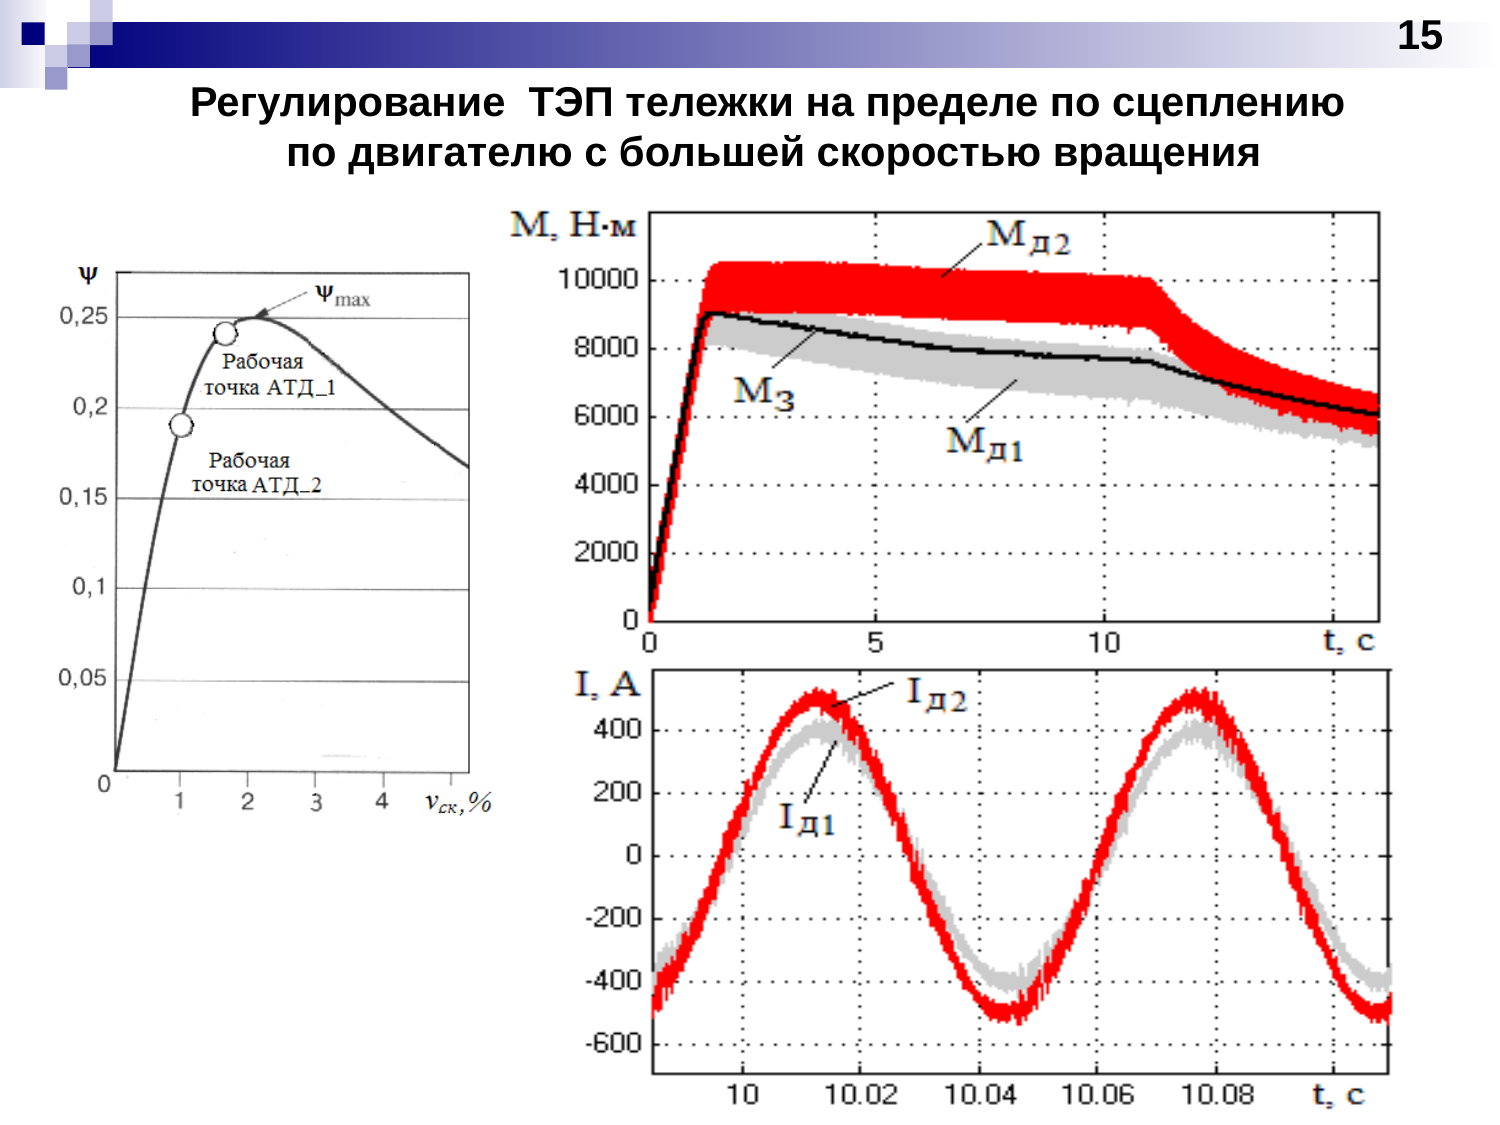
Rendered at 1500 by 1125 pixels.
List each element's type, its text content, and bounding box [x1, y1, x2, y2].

text_box 15 [1340, 0, 1500, 65]
picture [52, 261, 498, 823]
picture [501, 195, 1412, 1125]
text_box Регулирование ТЭП тележки на пределе по сцеплению по двигателю с большей скоростью вращения [100, 67, 1447, 183]
